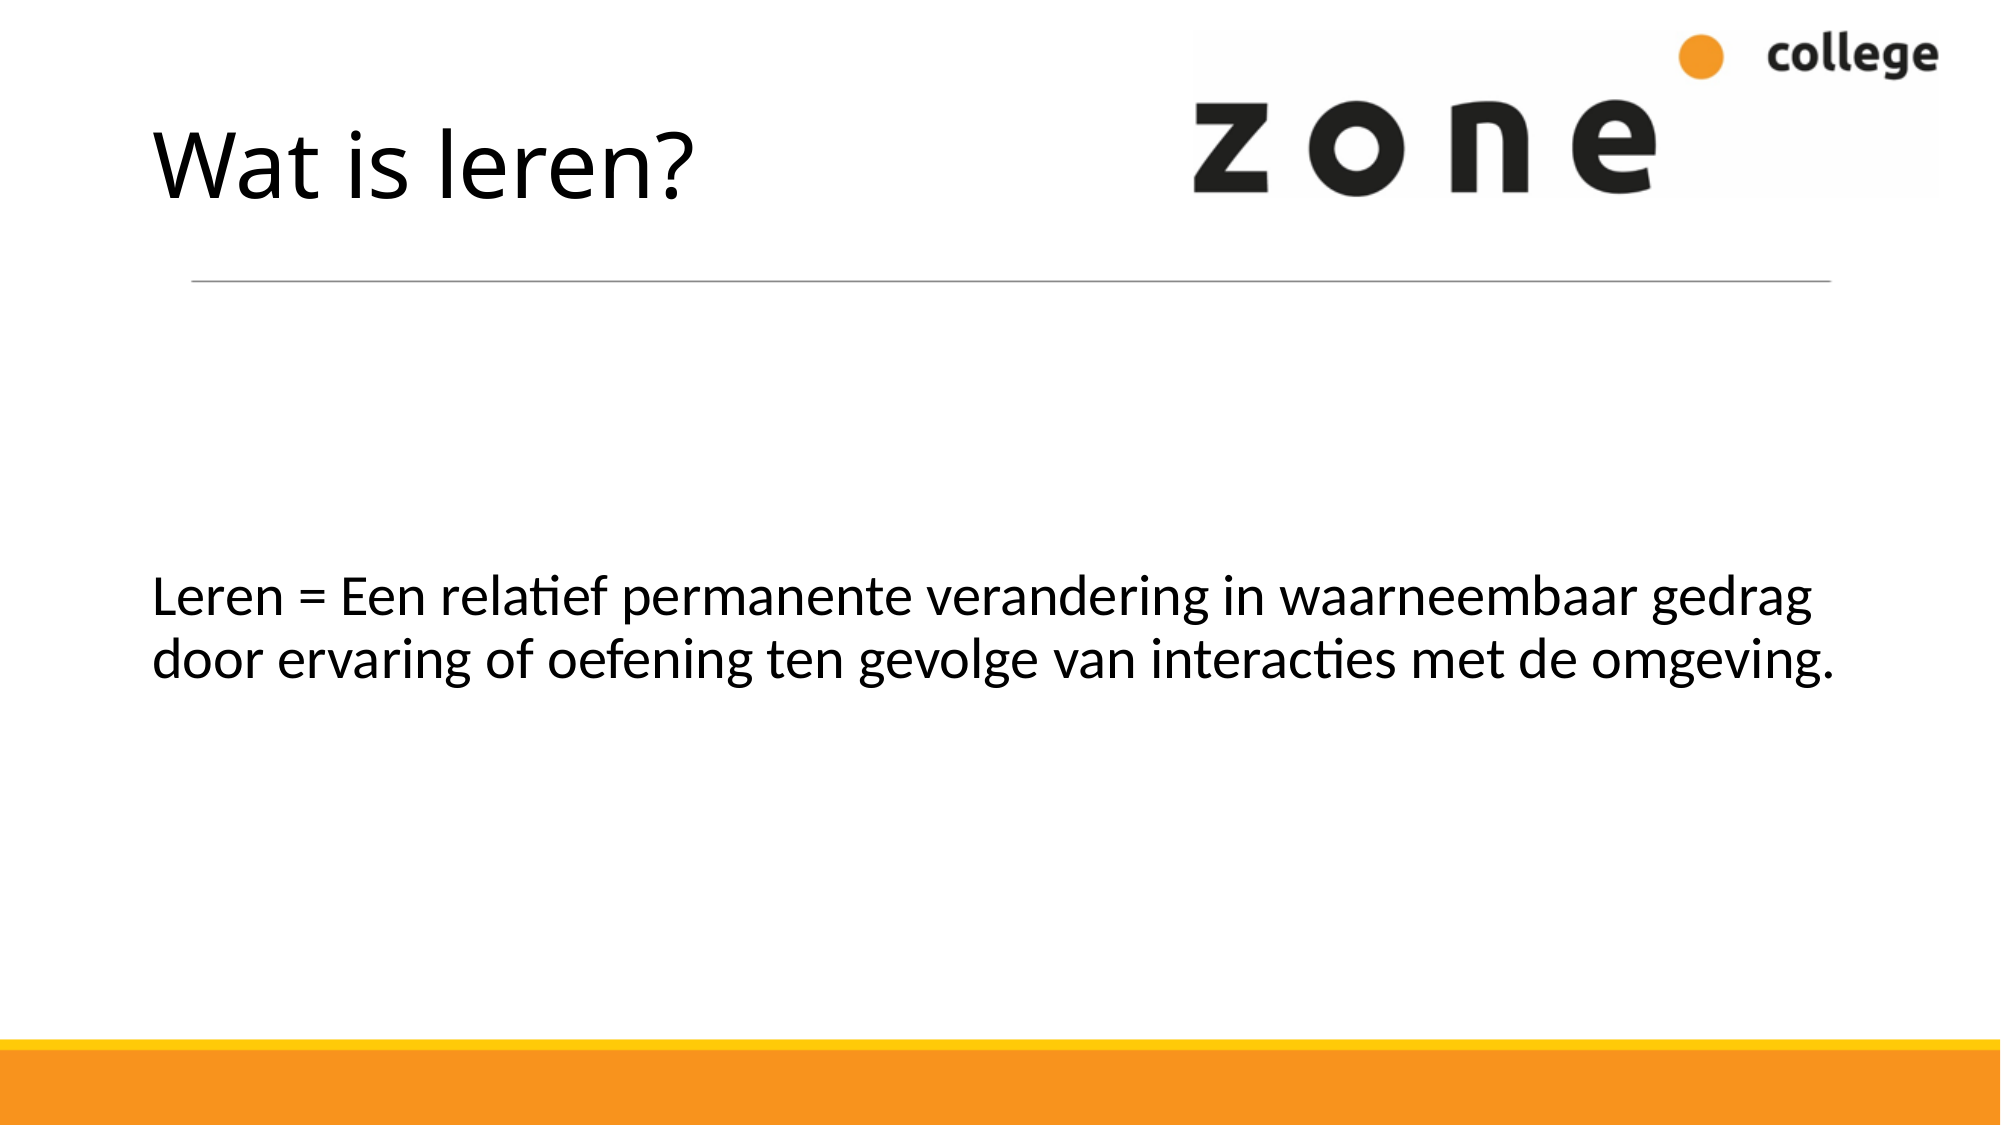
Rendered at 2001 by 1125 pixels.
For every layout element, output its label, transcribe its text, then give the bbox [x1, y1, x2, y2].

list Leren = Een relatief permanente verandering in waarneembaar gedrag door ervaring of oefening ten gevolge van interacties met de omgeving. [137, 299, 1863, 1014]
title Wat is leren? [137, 59, 1863, 278]
picture [0, 0, 2001, 1125]
